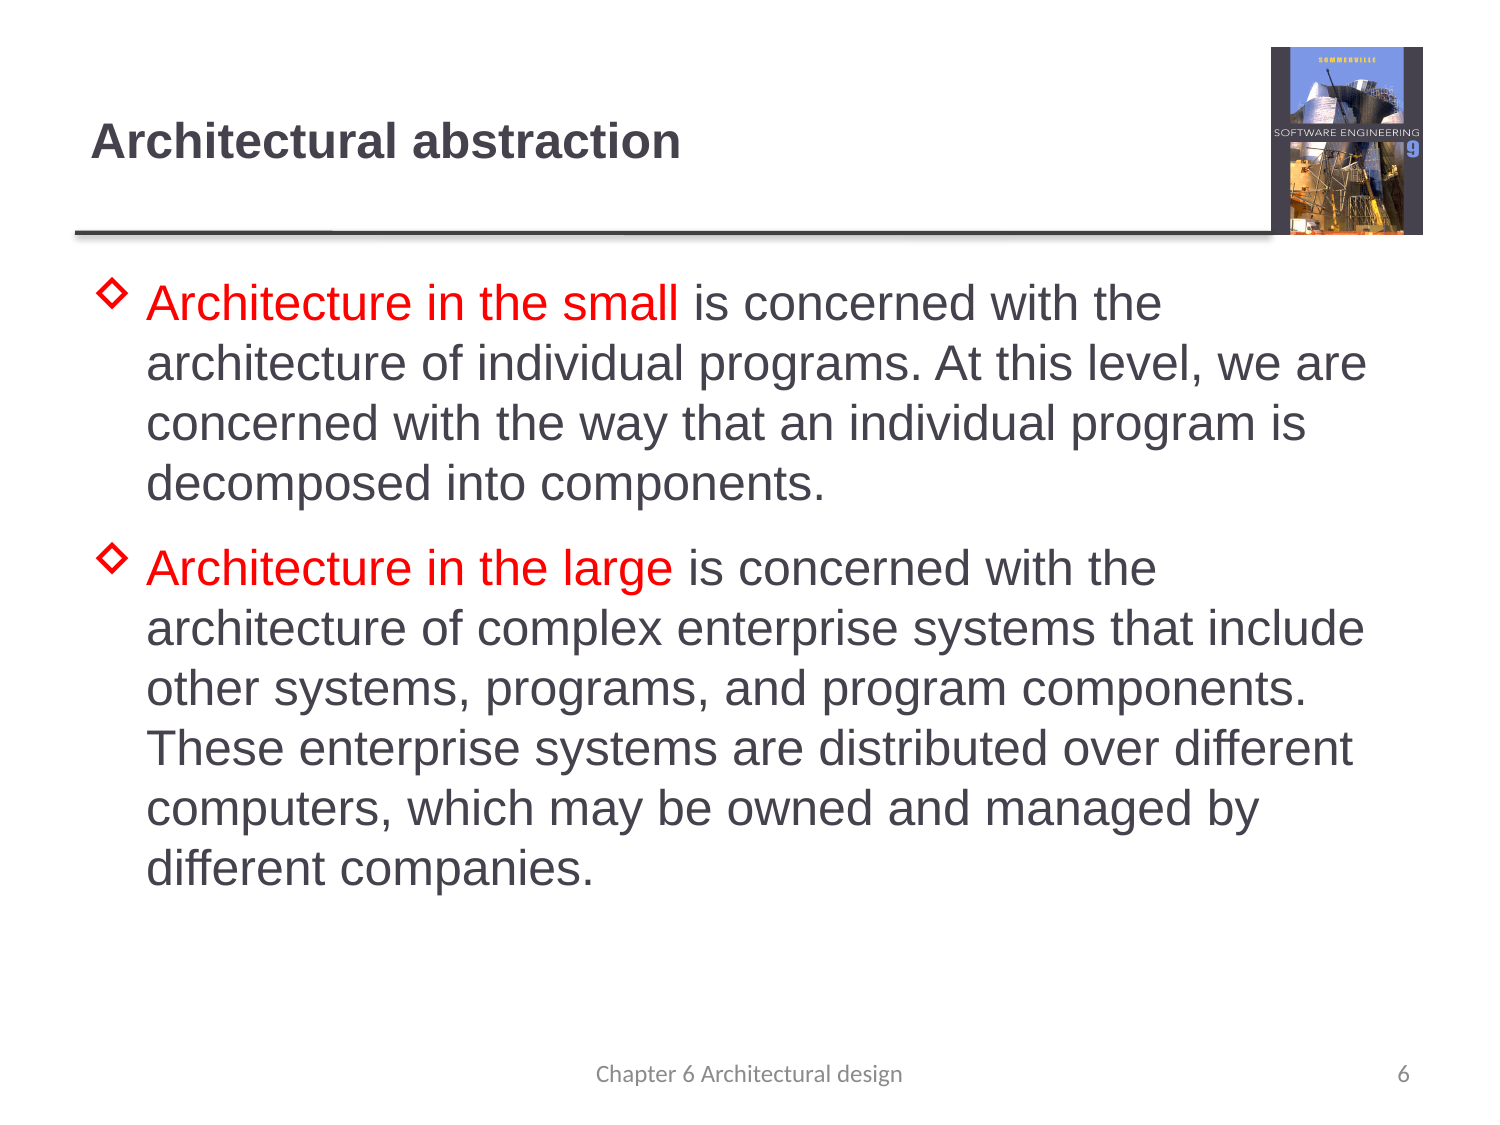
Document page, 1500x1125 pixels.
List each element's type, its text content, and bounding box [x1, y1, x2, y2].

footer Chapter 6 Architectural design [512, 1042, 988, 1103]
picture [1272, 47, 1423, 235]
slide_number 6 [1074, 1042, 1425, 1103]
title Architectural abstraction [74, 44, 1272, 233]
list Architecture in the small is concerned with the architecture of individual programs. At this level, we are concerned with the way that an individual program is decomposed into components. Architecture in the large is concerned with the architecture of complex enterprise systems that include other systems, programs, and program components. These enterprise systems are distributed over different computers, which may be owned and managed by different companies. [75, 262, 1425, 1005]
